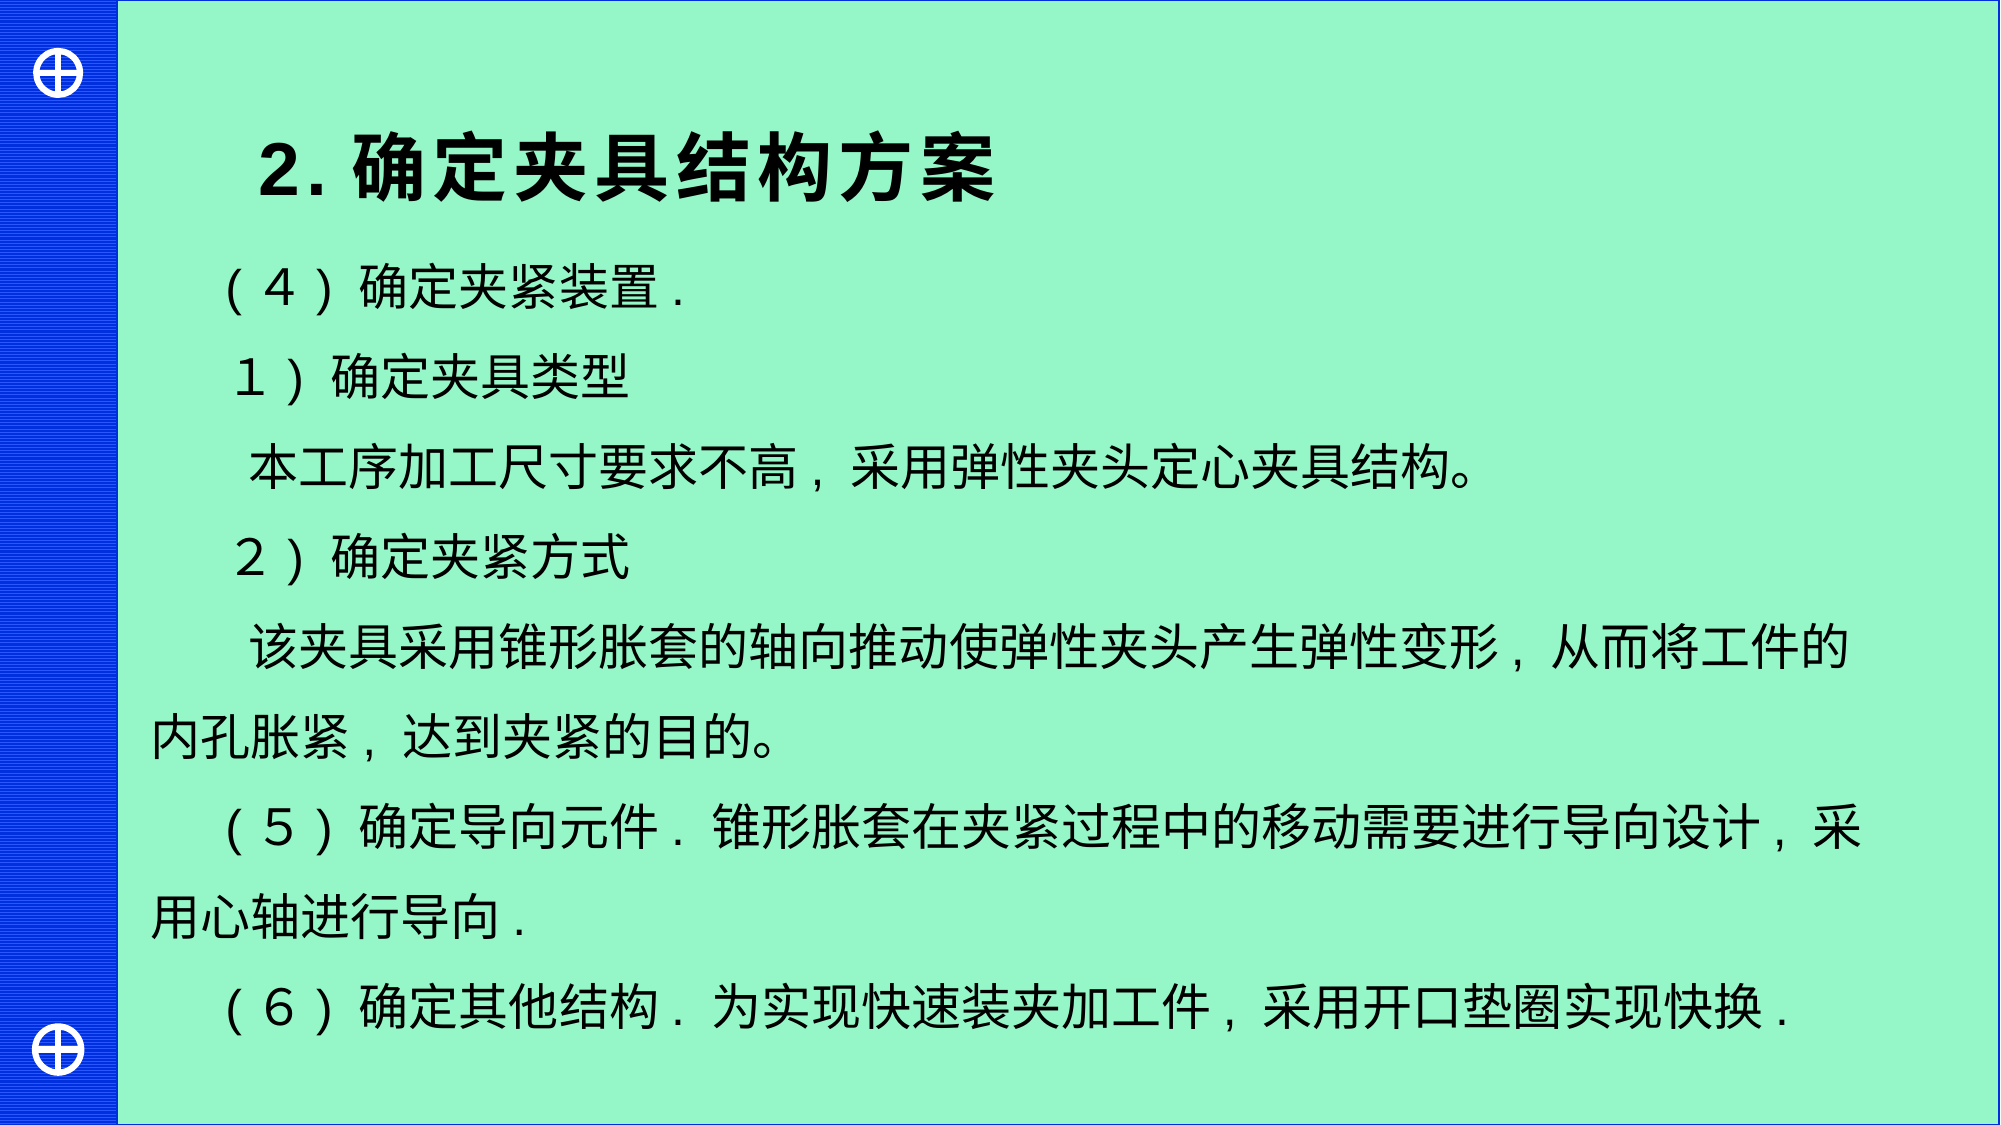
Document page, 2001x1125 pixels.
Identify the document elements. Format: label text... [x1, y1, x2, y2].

text_box (４) 确定夹紧装置. １) 确定夹具类型 本工序加工尺寸要求不高, 采用弹性夹头定心夹具结构。 ２) 确定夹紧方式 该夹具采用锥形胀套的轴向推动使弹性夹头产生弹性变形, 从而将工件的内孔胀紧, 达到夹紧的目的。 (５) 确定导向元件. 锥形胀套在夹紧过程中的移动需要进行导向设计, 采用心轴进行导向. (６) 确定其他结构. 为实现快速装夹加工件, 采用开口垫圈实现快换. [135, 217, 1883, 1043]
text_box 2.确定夹具结构方案 [135, 96, 1423, 217]
